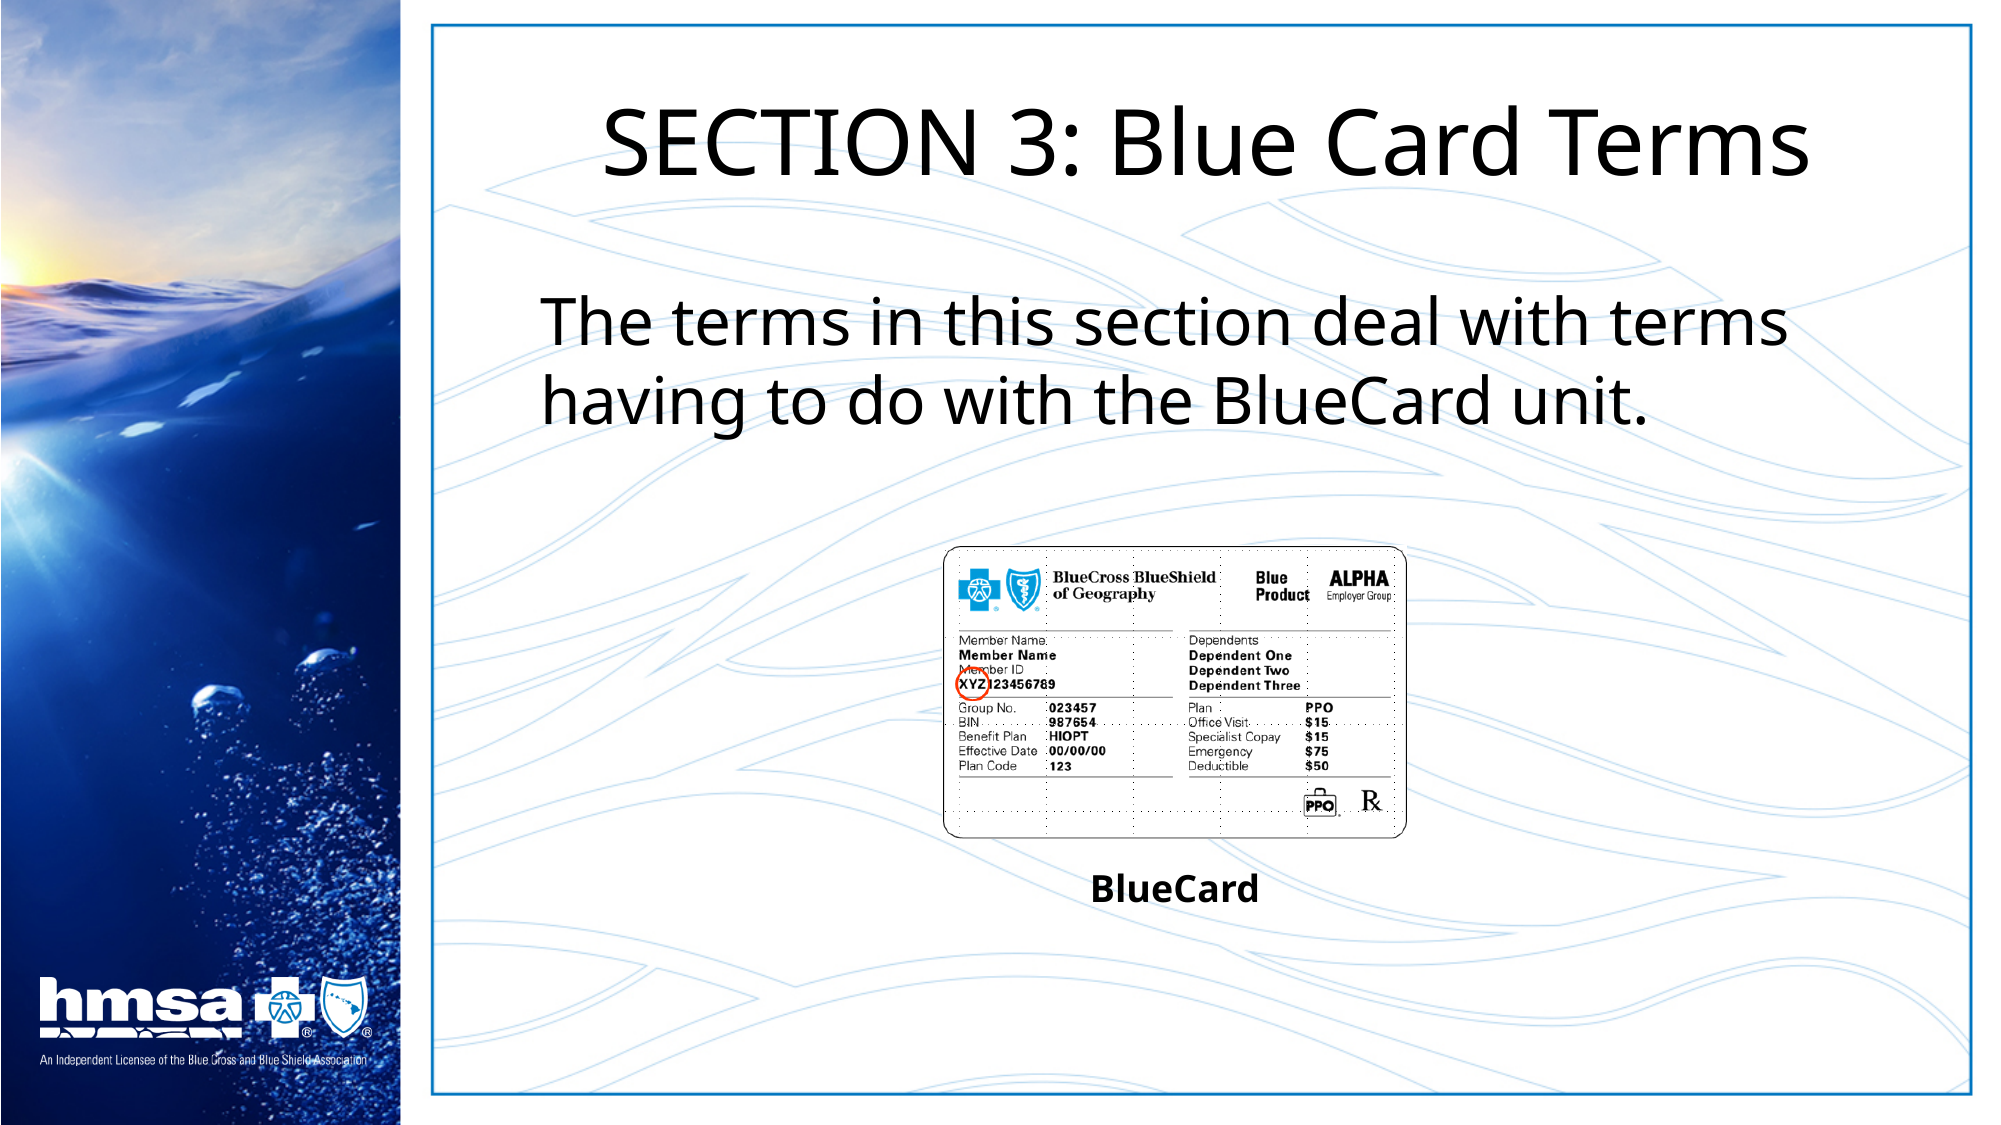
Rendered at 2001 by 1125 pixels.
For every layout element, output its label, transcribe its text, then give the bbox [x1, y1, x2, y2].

list The terms in this section deal with terms having to do with the BlueCard unit. [525, 272, 1875, 498]
title SECTION 3: Blue Card Terms [476, 45, 1939, 233]
text_box BlueCard [979, 857, 1371, 917]
picture [1, 0, 1999, 1125]
